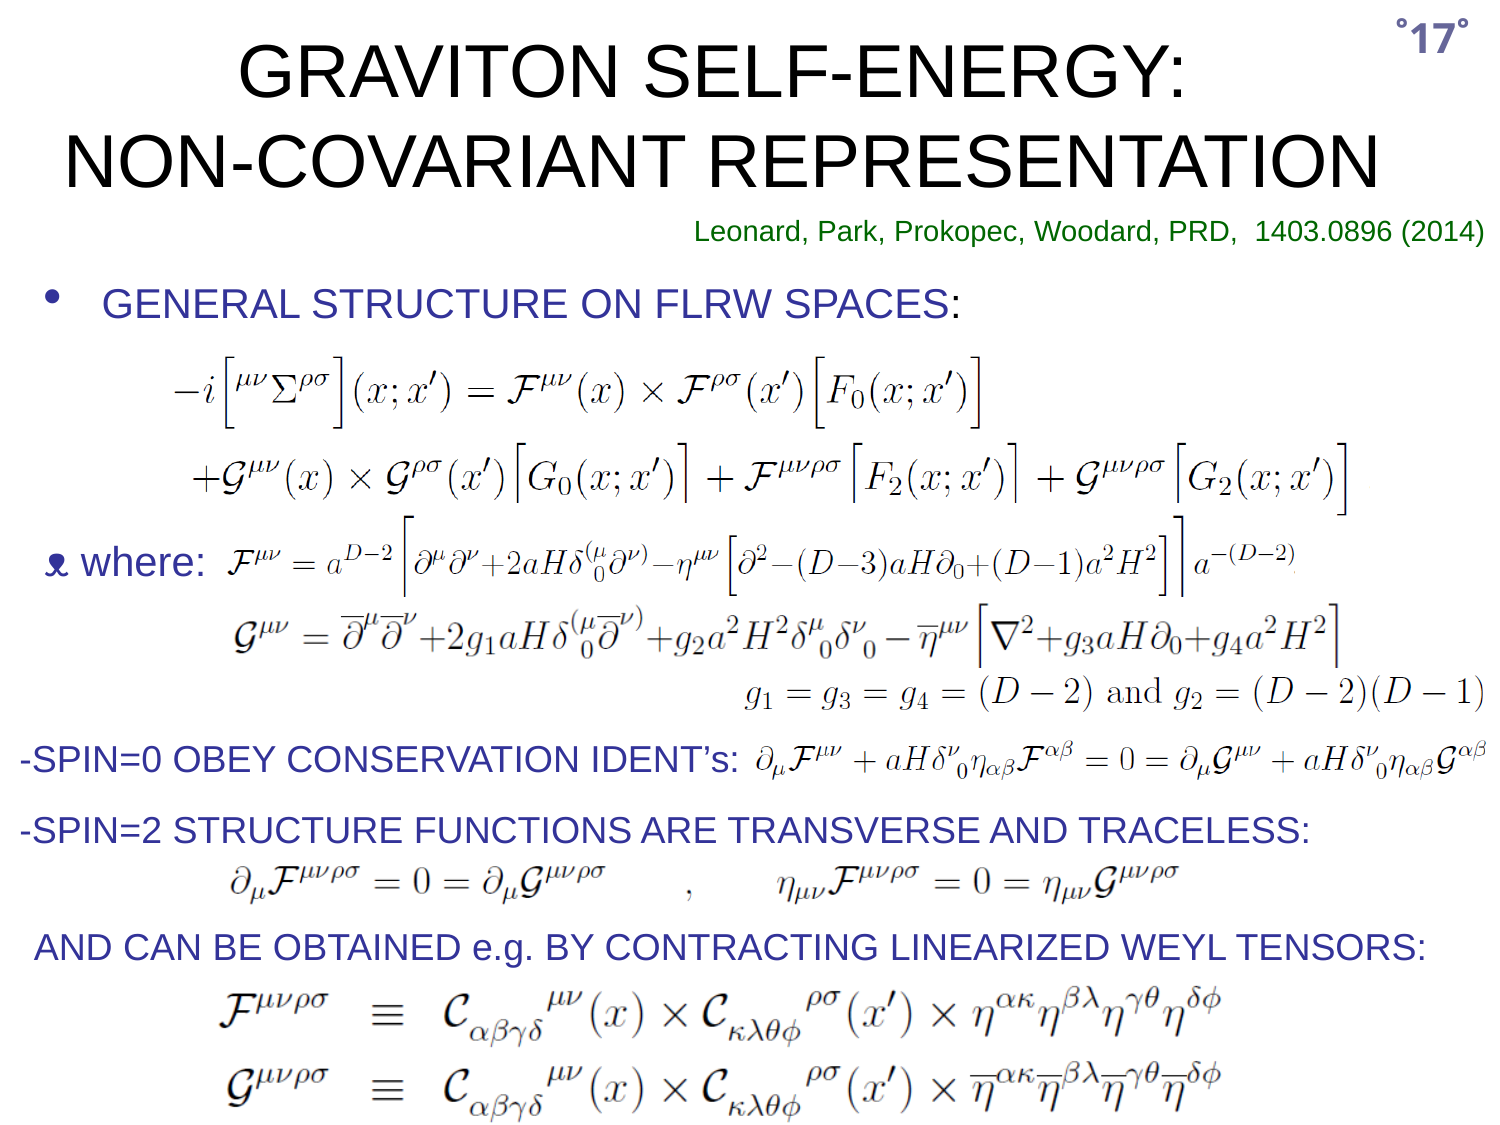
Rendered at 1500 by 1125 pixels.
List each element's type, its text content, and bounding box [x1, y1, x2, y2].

picture [751, 727, 1495, 783]
text_box GENERAL STRUCTURE ON FLRW SPACES: [30, 269, 999, 335]
picture [206, 981, 1235, 1125]
text_box -SPIN=2 STRUCTURE FUNCTIONS ARE TRANSVERSE AND TRACELESS: [0, 798, 1341, 859]
picture [218, 843, 1187, 918]
text_box AND CAN BE OBTAINED e.g. BY CONTRACTING LINEARIZED WEYL TENSORS: [18, 915, 1500, 976]
text_box ᴥ where: [29, 527, 201, 592]
text_box GRAVITON SELF-ENERGY: NON-COVARIANT REPRESENTATION [14, 19, 1433, 205]
text_box ˚17˚ [1364, 7, 1500, 67]
picture [170, 337, 1483, 713]
text_box -SPIN=0 OBEY CONSERVATION IDENT’s: [0, 727, 750, 788]
text_box Leonard, Park, Prokopec, Woodard, PRD, 1403.0896 (2014) [679, 204, 1500, 255]
